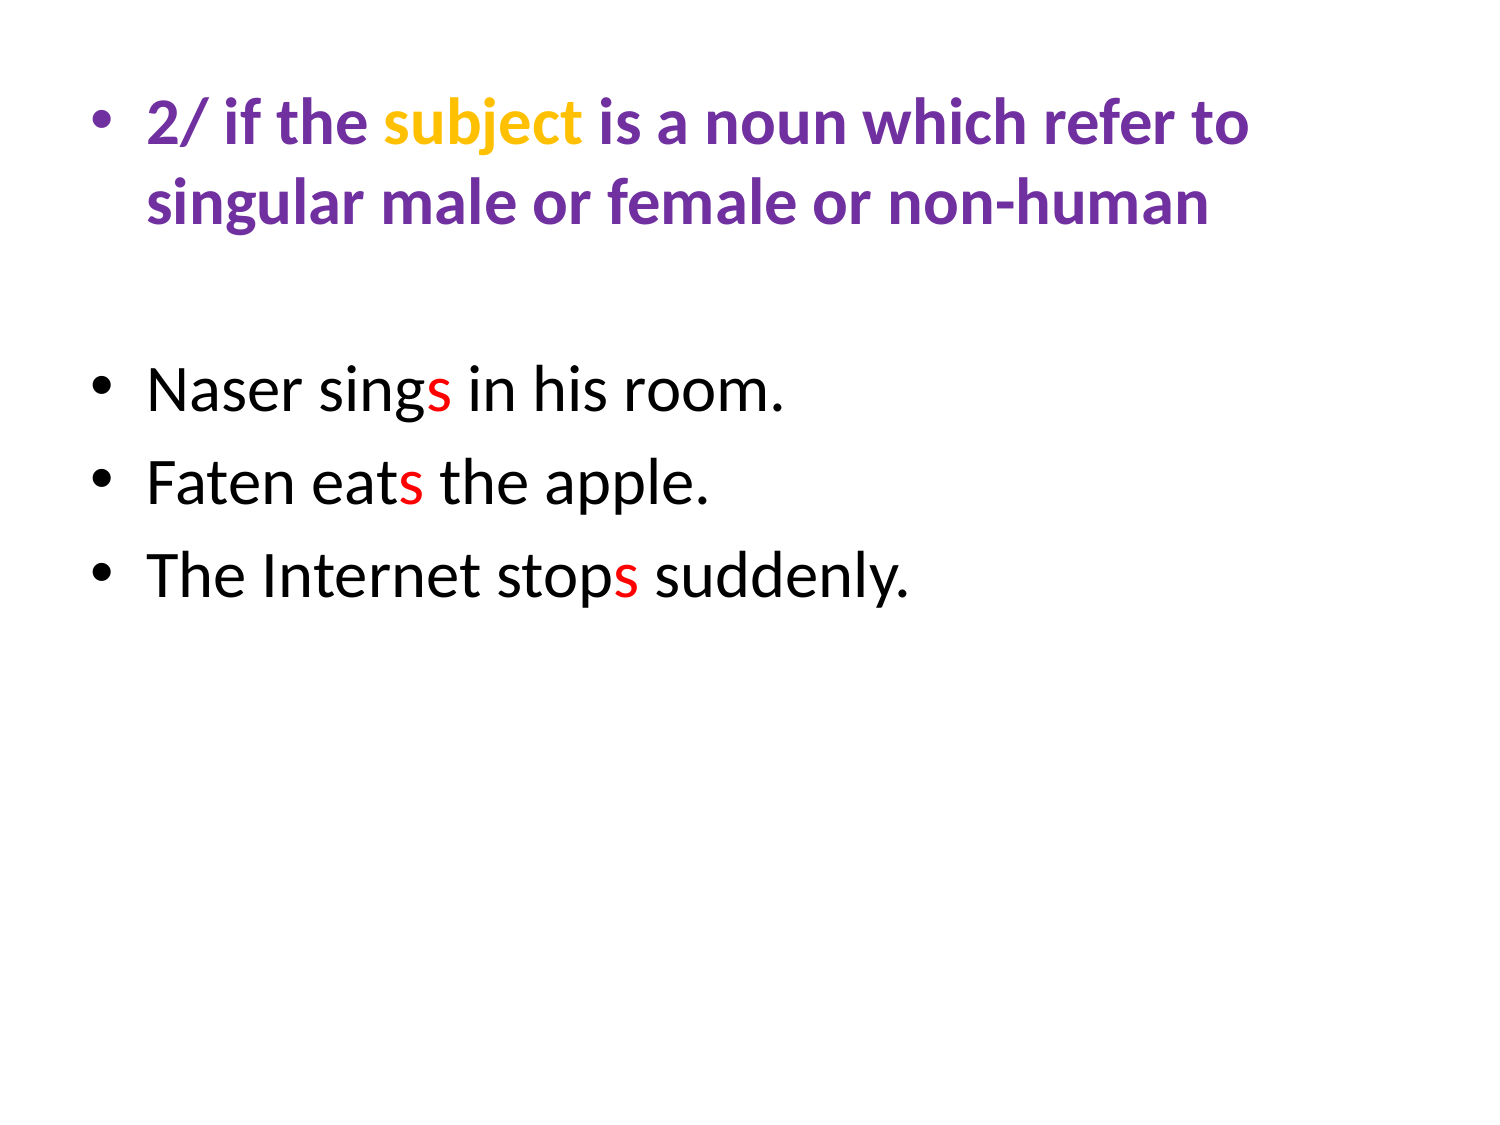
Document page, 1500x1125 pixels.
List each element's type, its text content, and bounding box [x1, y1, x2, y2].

list 2/ if the subject is a noun which refer to singular male or female or non-human Naser sings in his room. Faten eats the apple. The Internet stops suddenly. [75, 70, 1425, 1005]
